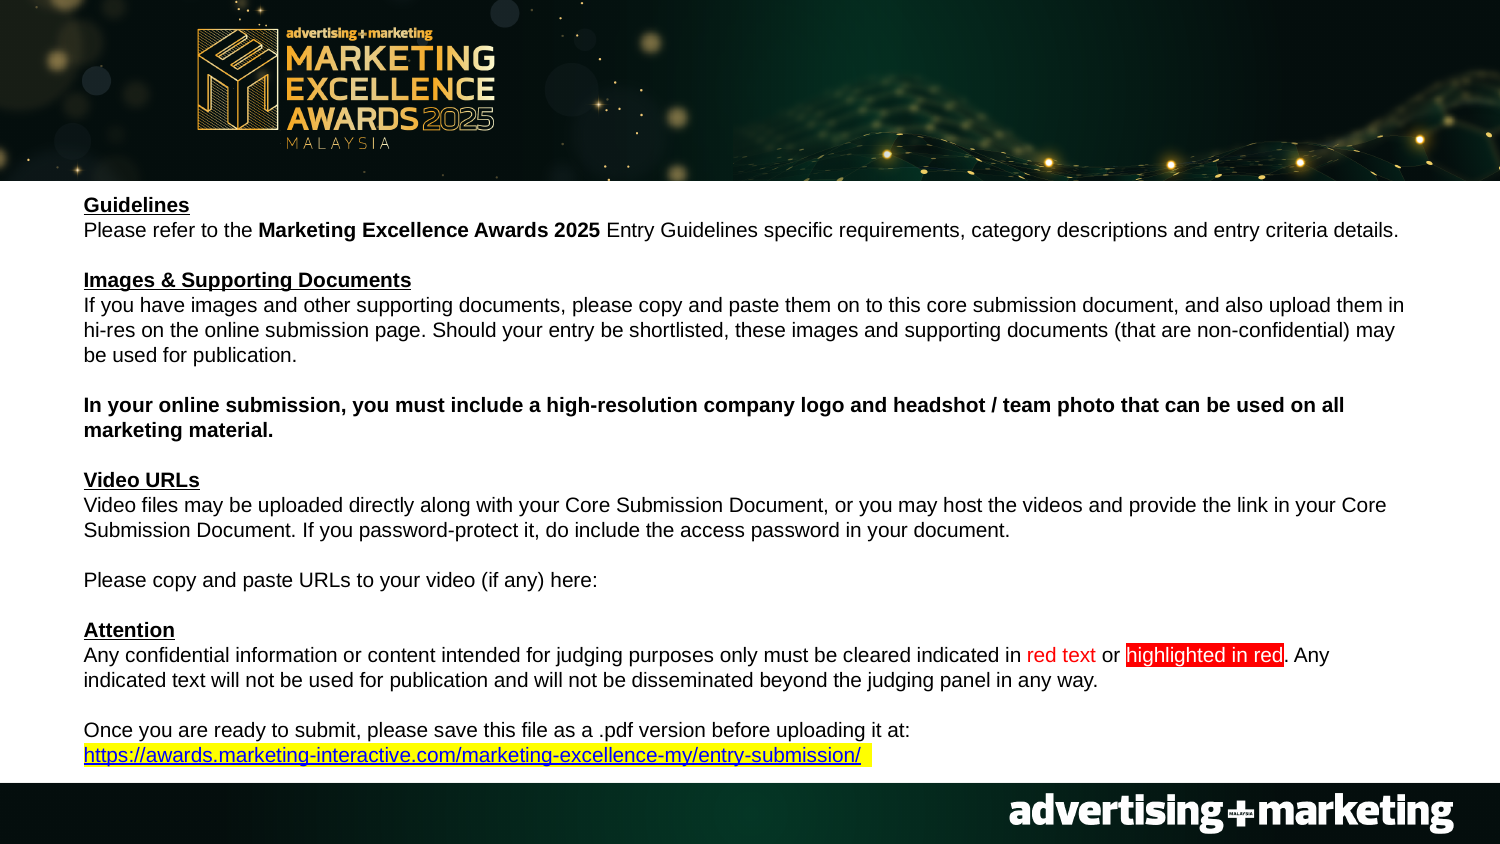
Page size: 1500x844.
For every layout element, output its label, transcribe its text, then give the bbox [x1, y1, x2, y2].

picture [0, 0, 1500, 844]
text_box Guidelines Please refer to the Marketing Excellence Awards 2025 Entry Guidelines specific requirements, category descriptions and entry criteria details. Images & Supporting Documents If you have images and other supporting documents, please copy and paste them on to this core submission document, and also upload them in hi-res on the online submission page. Should your entry be shortlisted, these images and supporting documents (that are non-confidential) may be used for publication. In your online submission, you must include a high-resolution company logo and headshot / team photo that can be used on all marketing material. Video URLs Video files may be uploaded directly along with your Core Submission Document, or you may host the videos and provide the link in your Core Submission Document. If you password-protect it, do include the access password in your document. Please copy and paste URLs to your video (if any) here: Attention Any confidential information or content intended for judging purposes only must be cleared indicated in red text or highlighted in red. Any indicated text will not be used for publication and will not be disseminated beyond the judging panel in any way. Once you are ready to submit, please save this file as a .pdf version before uploading it at: https://awards.marketing-interactive.com/marketing-excellence-my/entry-submission/ [68, 184, 1432, 774]
